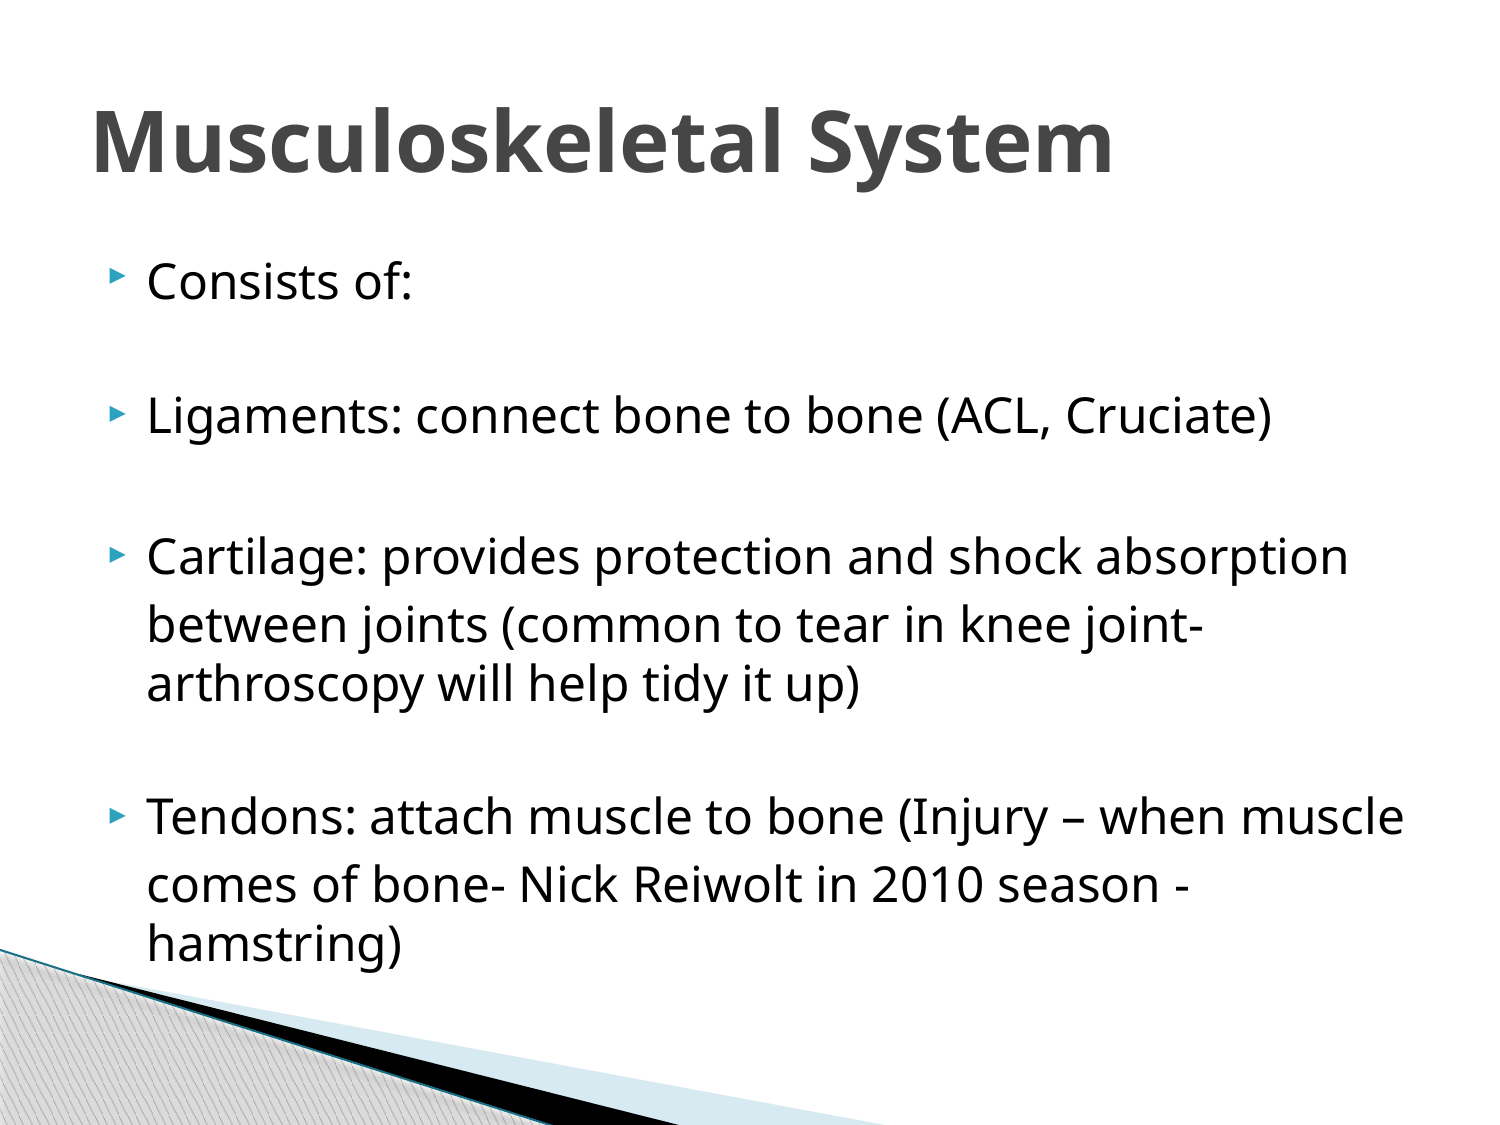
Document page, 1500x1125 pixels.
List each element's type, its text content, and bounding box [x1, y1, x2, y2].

title Musculoskeletal System [75, 45, 1425, 233]
list Consists of: Ligaments: connect bone to bone (ACL, Cruciate) Cartilage: provides protection and shock absorption between joints (common to tear in knee joint- arthroscopy will help tidy it up) Tendons: attach muscle to bone (Injury – when muscle comes of bone- Nick Reiwolt in 2010 season -hamstring) [75, 243, 1425, 986]
